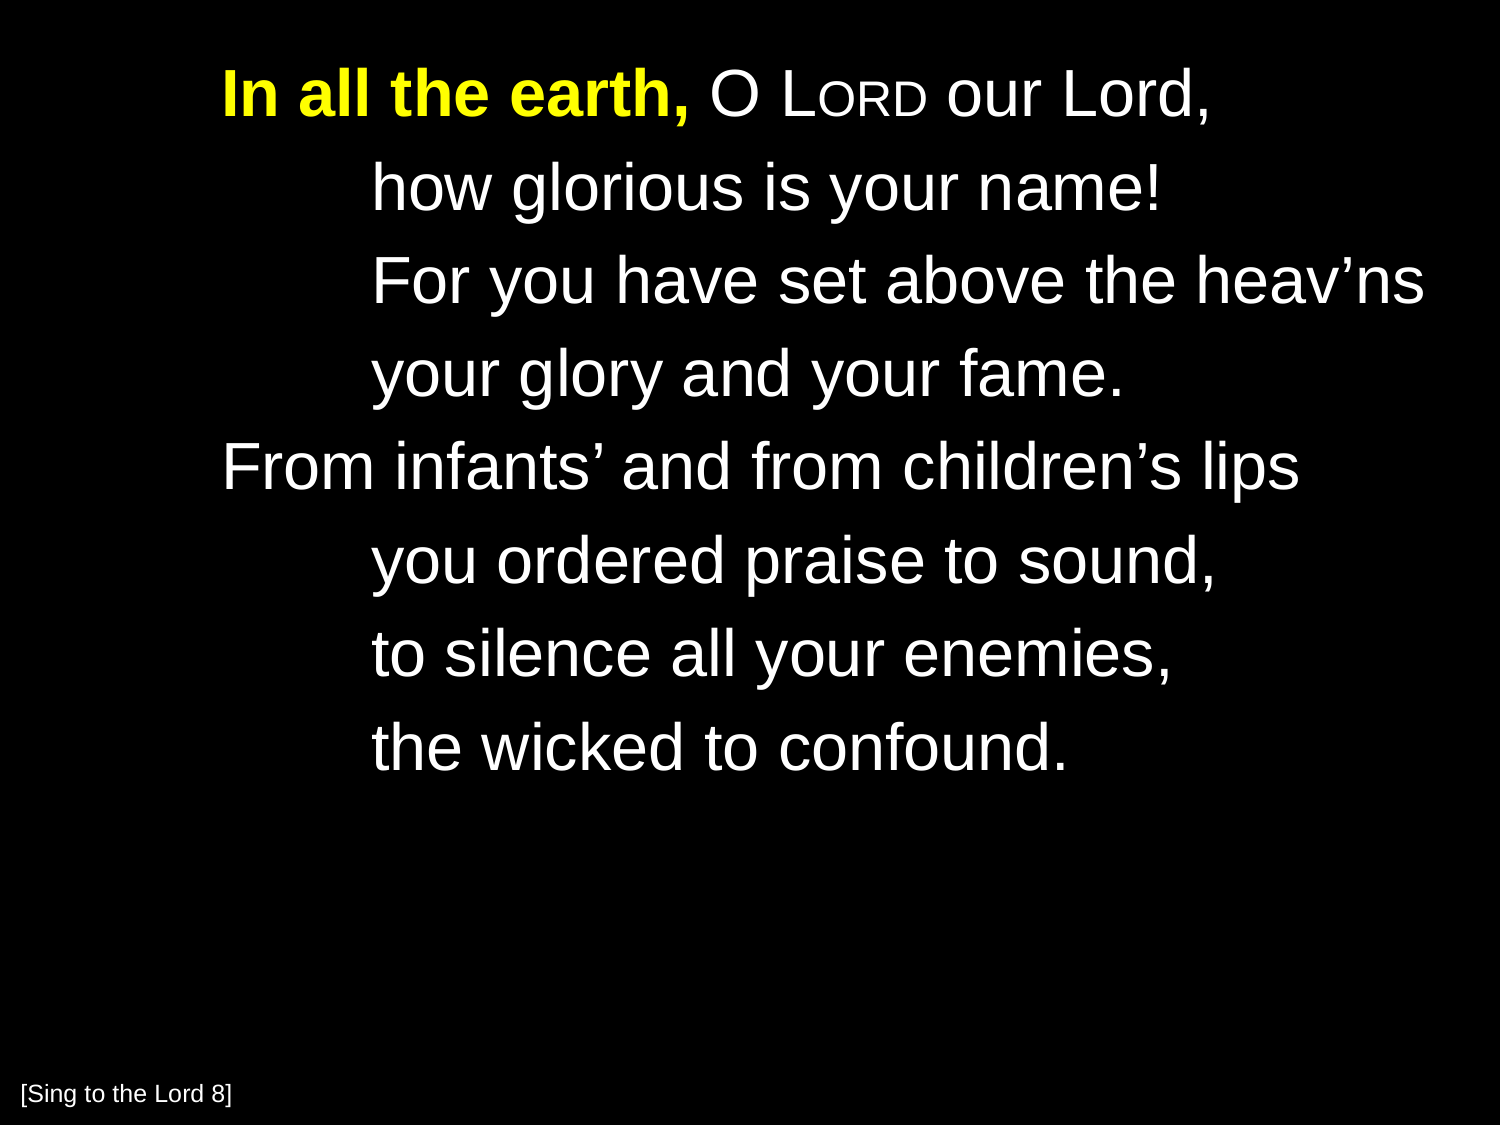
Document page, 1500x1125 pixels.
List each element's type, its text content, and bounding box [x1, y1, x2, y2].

list In all the earth, O Lord our Lord, how glorious is your name! For you have set above the heav’ns your glory and your fame. From infants’ and from children’s lips you ordered praise to sound, to silence all your enemies, the wicked to confound. [0, 42, 1500, 1047]
text_box [Sing to the Lord 8] [5, 1070, 526, 1115]
